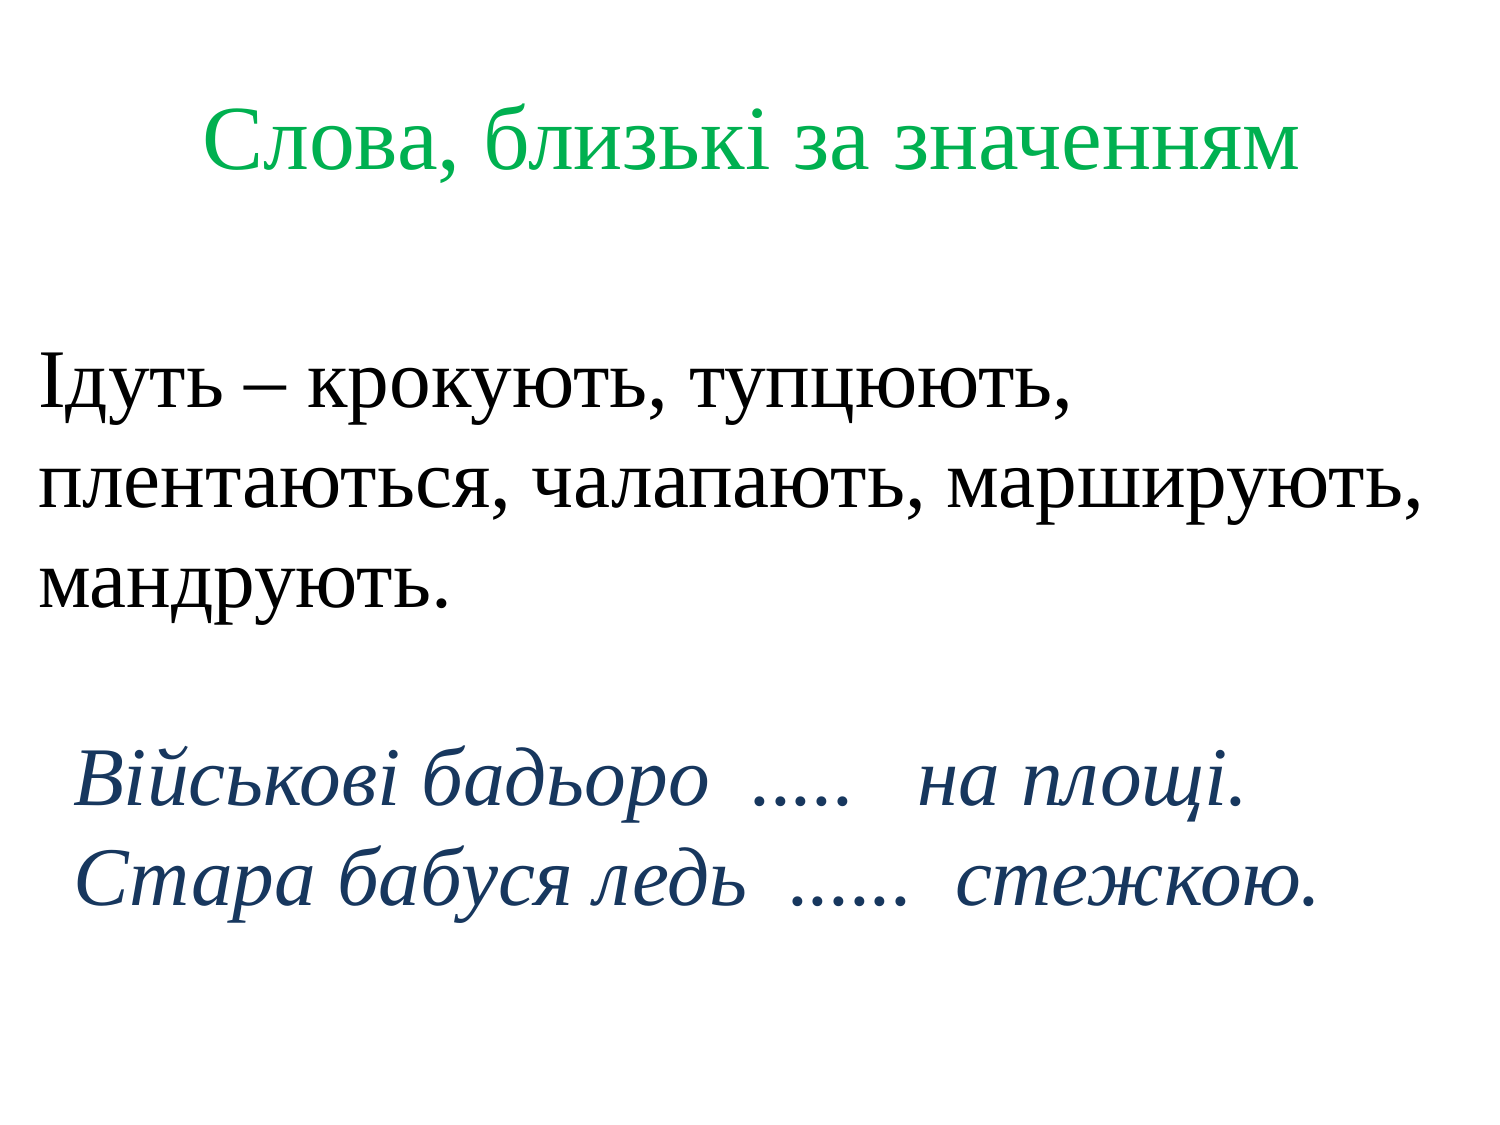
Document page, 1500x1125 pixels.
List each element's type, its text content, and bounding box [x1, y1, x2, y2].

text_box Слова, близькі за значенням [187, 70, 1442, 195]
text_box Ідуть – крокують, тупцюють, плентаються, чалапають, марширують, мандрують. [23, 316, 1500, 632]
text_box Військові бадьоро ..... на площі. Стара бабуся ледь ...... стежкою. [58, 714, 1465, 930]
